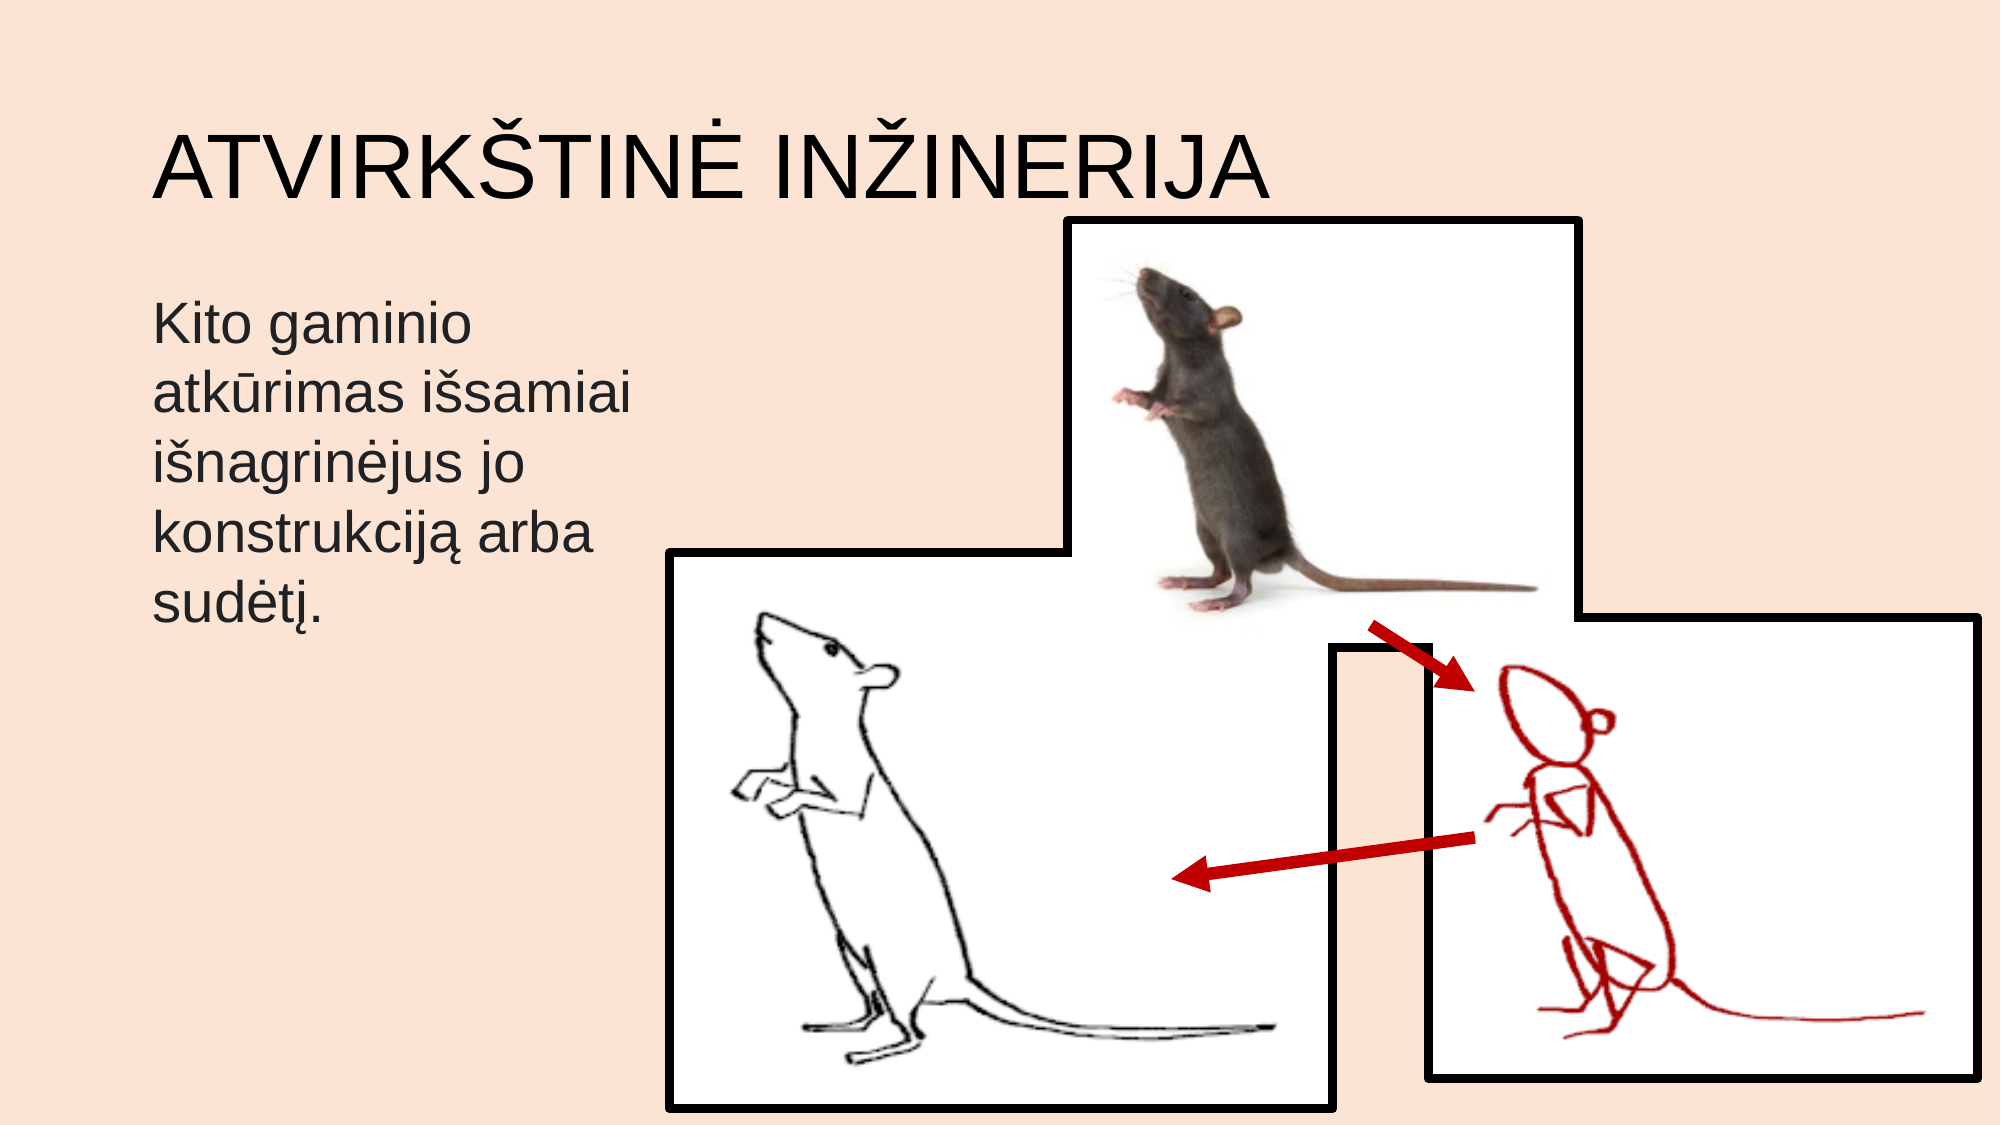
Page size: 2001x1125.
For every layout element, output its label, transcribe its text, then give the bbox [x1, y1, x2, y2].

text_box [1370, 624, 1476, 692]
picture [673, 224, 1974, 1104]
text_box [1170, 837, 1476, 880]
list Kito gaminio atkūrimas išsamiai išnagrinėjus jo konstrukciją arba sudėtį. [137, 277, 694, 992]
title ATVIRKŠTINĖ INŽINERIJA [137, 59, 1863, 278]
